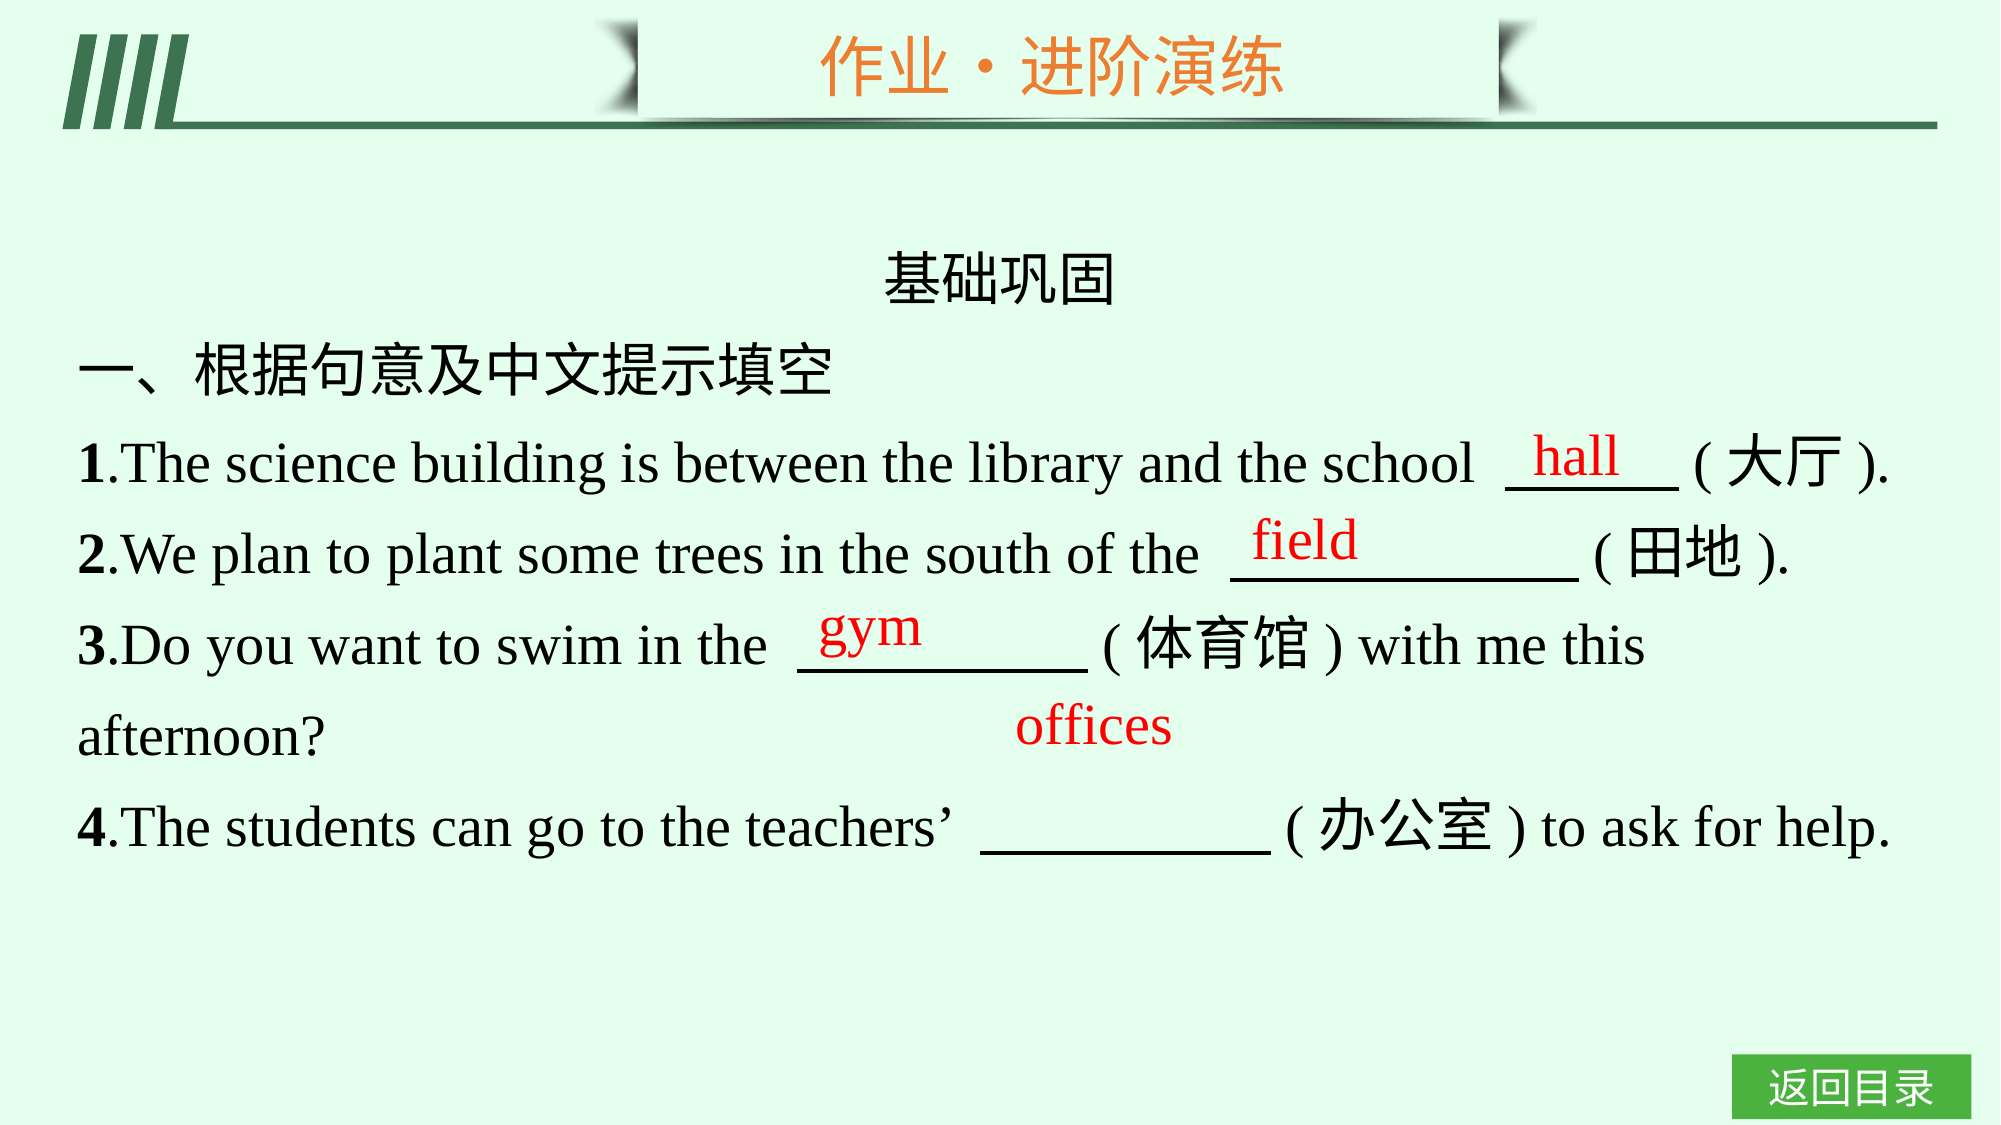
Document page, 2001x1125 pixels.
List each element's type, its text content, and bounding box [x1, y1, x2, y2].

text_box offices [1001, 679, 1189, 765]
text_box hall [1518, 409, 1637, 495]
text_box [62, 34, 1938, 130]
text_box 基础巩固 一、根据句意及中文提示填空 1.The science building is between the library and the school (大厅). 2.We plan to plant some trees in the south of the (田地). 3.Do you want to swim in the (体育馆) with me this afternoon? 4.The students can go to the teachers’ (办公室) to ask for help. [62, 214, 1938, 866]
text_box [594, 16, 1537, 127]
text_box field [1236, 493, 1446, 579]
text_box gym [803, 579, 938, 665]
